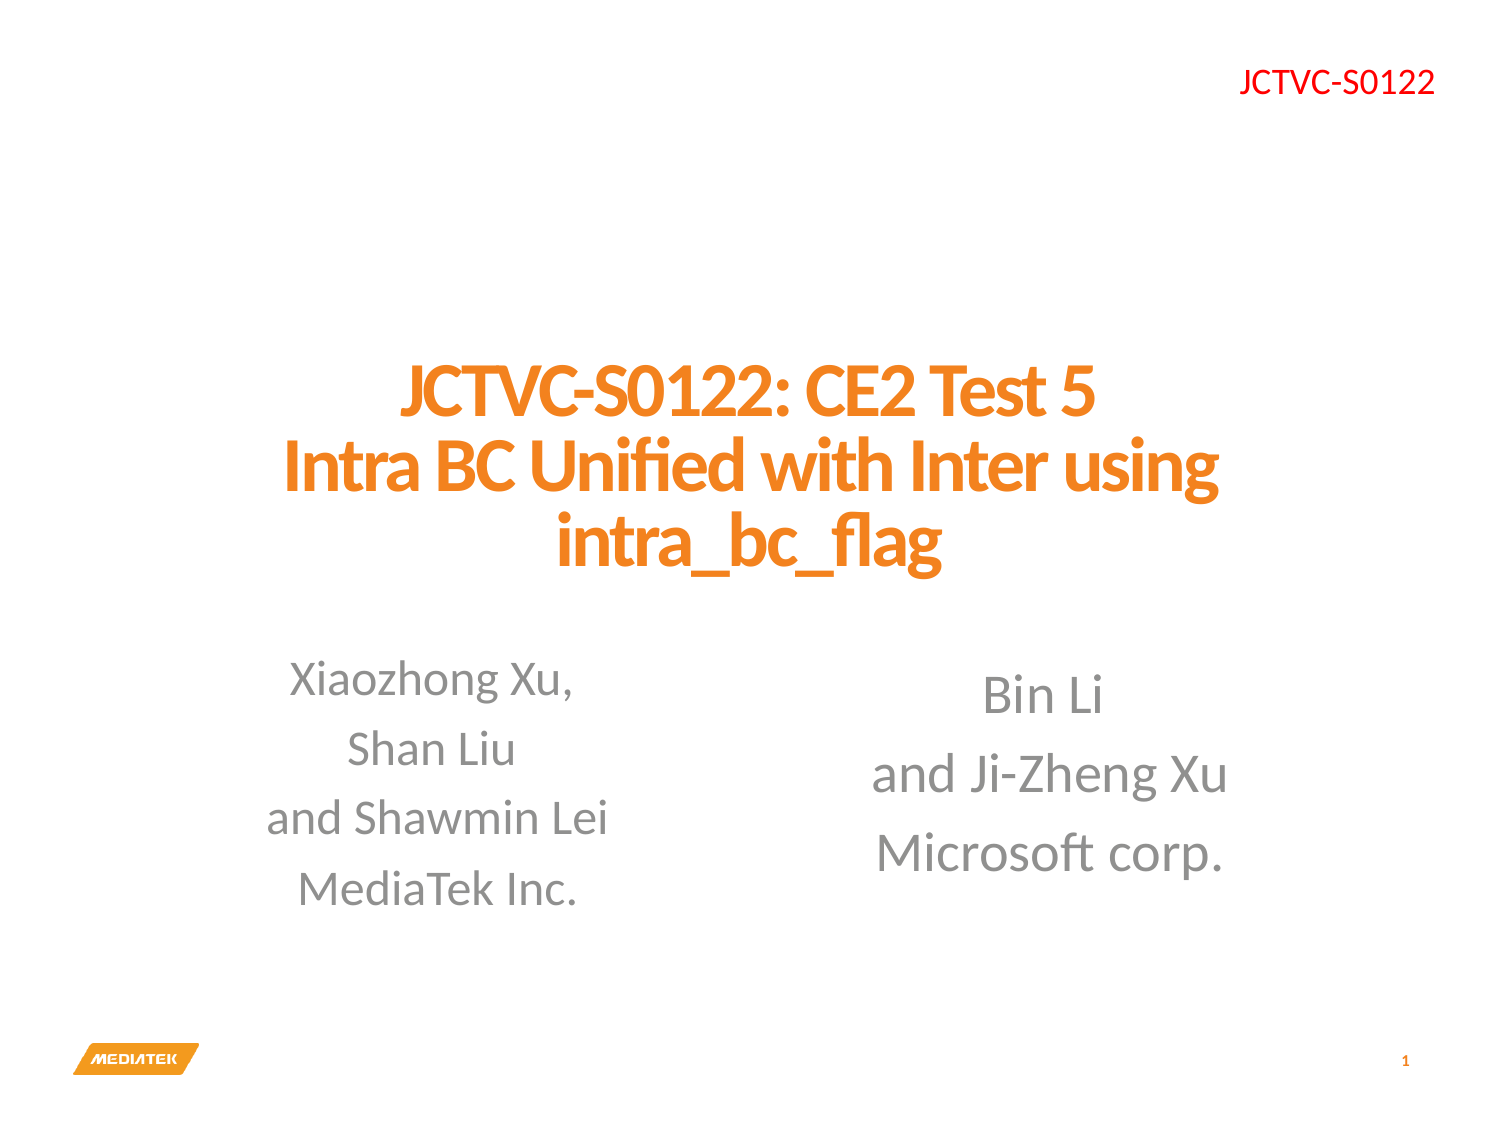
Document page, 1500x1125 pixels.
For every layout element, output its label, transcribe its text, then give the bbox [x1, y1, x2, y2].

subtitle Xiaozhong Xu, Shan Liu and Shawmin Lei MediaTek Inc. [137, 637, 738, 925]
title JCTVC-S0122: CE2 Test 5 Intra BC Unified with Inter using intra_bc_flag [112, 349, 1388, 591]
text_box JCTVC-S0122 [1224, 49, 1463, 110]
text_box Bin Li and Ji-Zheng Xu Microsoft corp. [762, 649, 1338, 938]
slide_number 1 [1251, 1029, 1425, 1090]
picture [73, 1043, 199, 1075]
